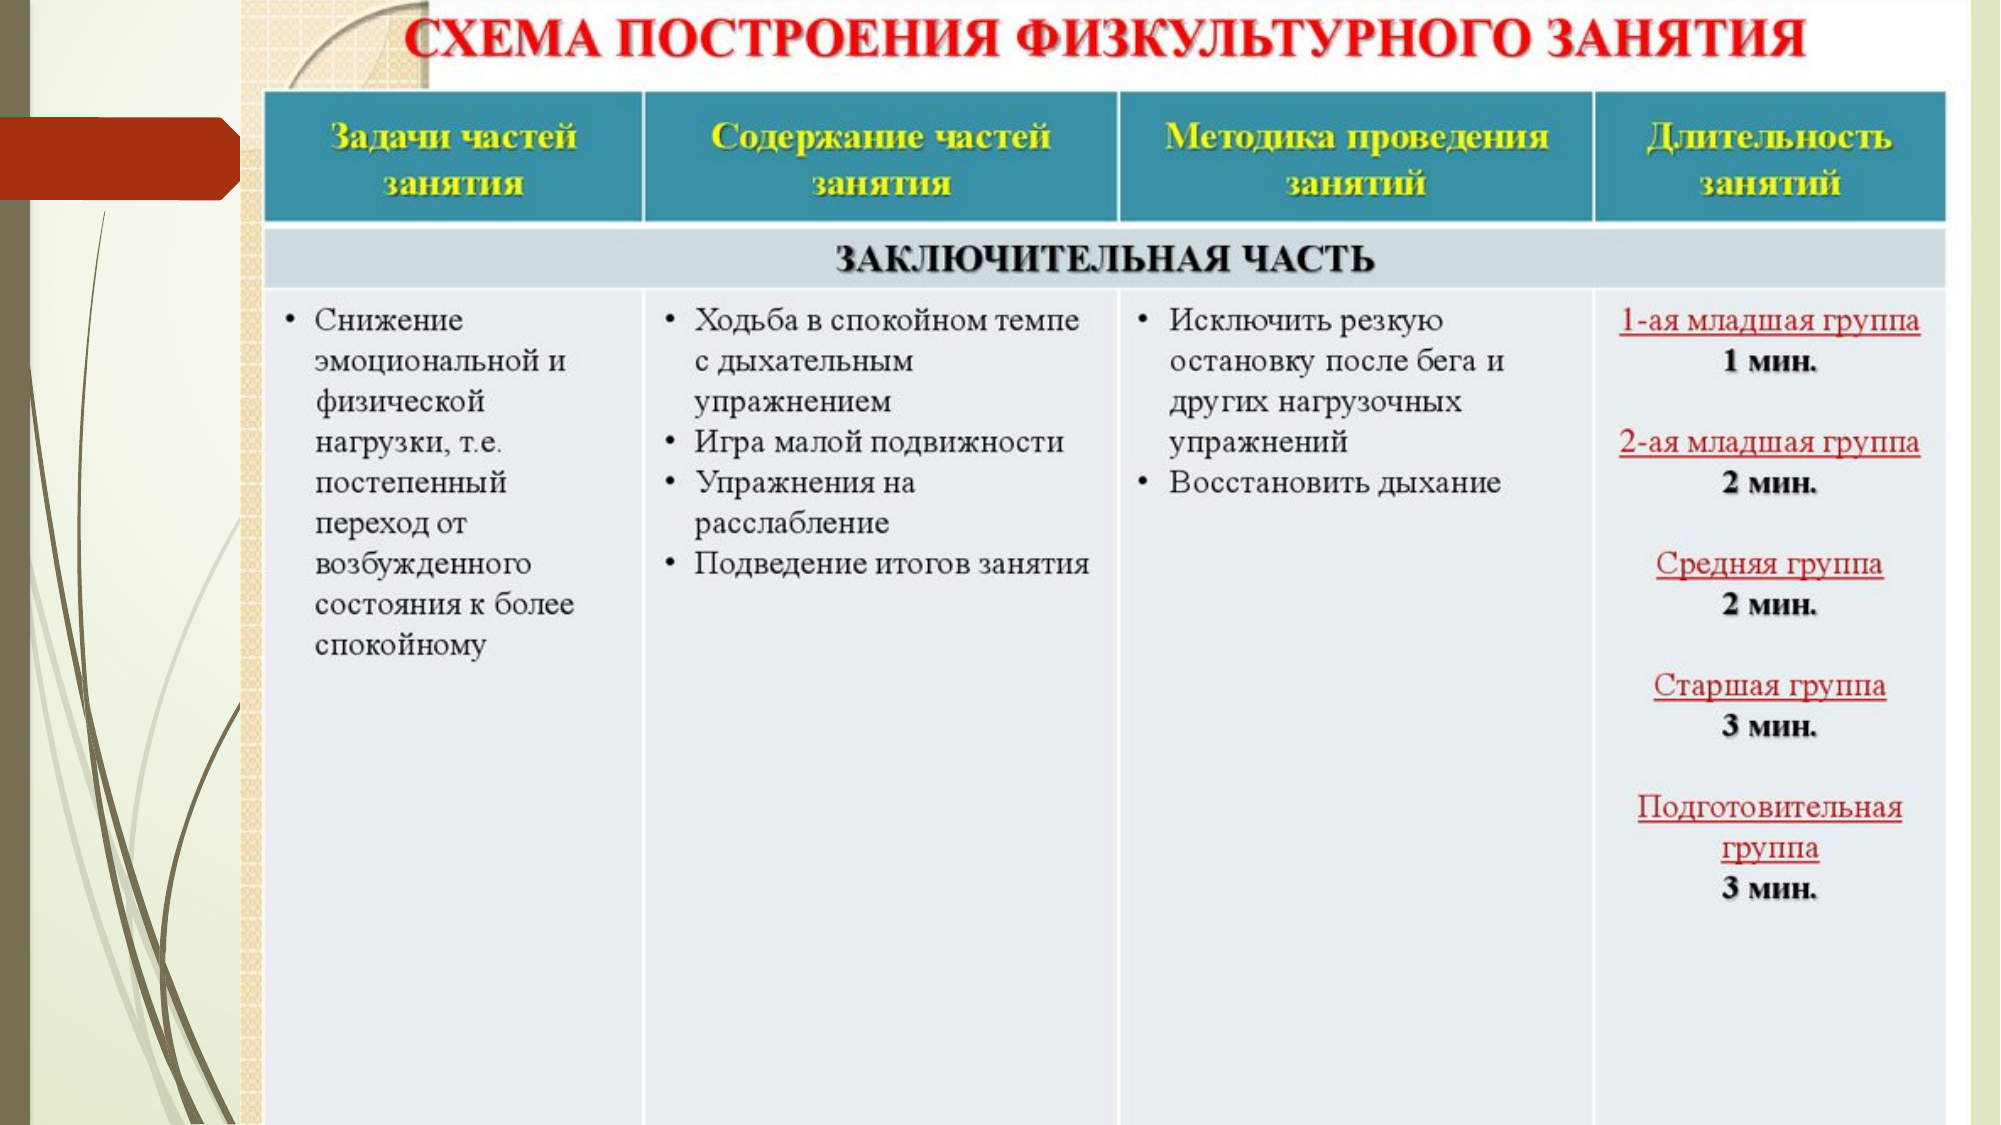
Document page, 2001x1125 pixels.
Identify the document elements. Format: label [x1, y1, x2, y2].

list [240, 0, 1971, 1125]
